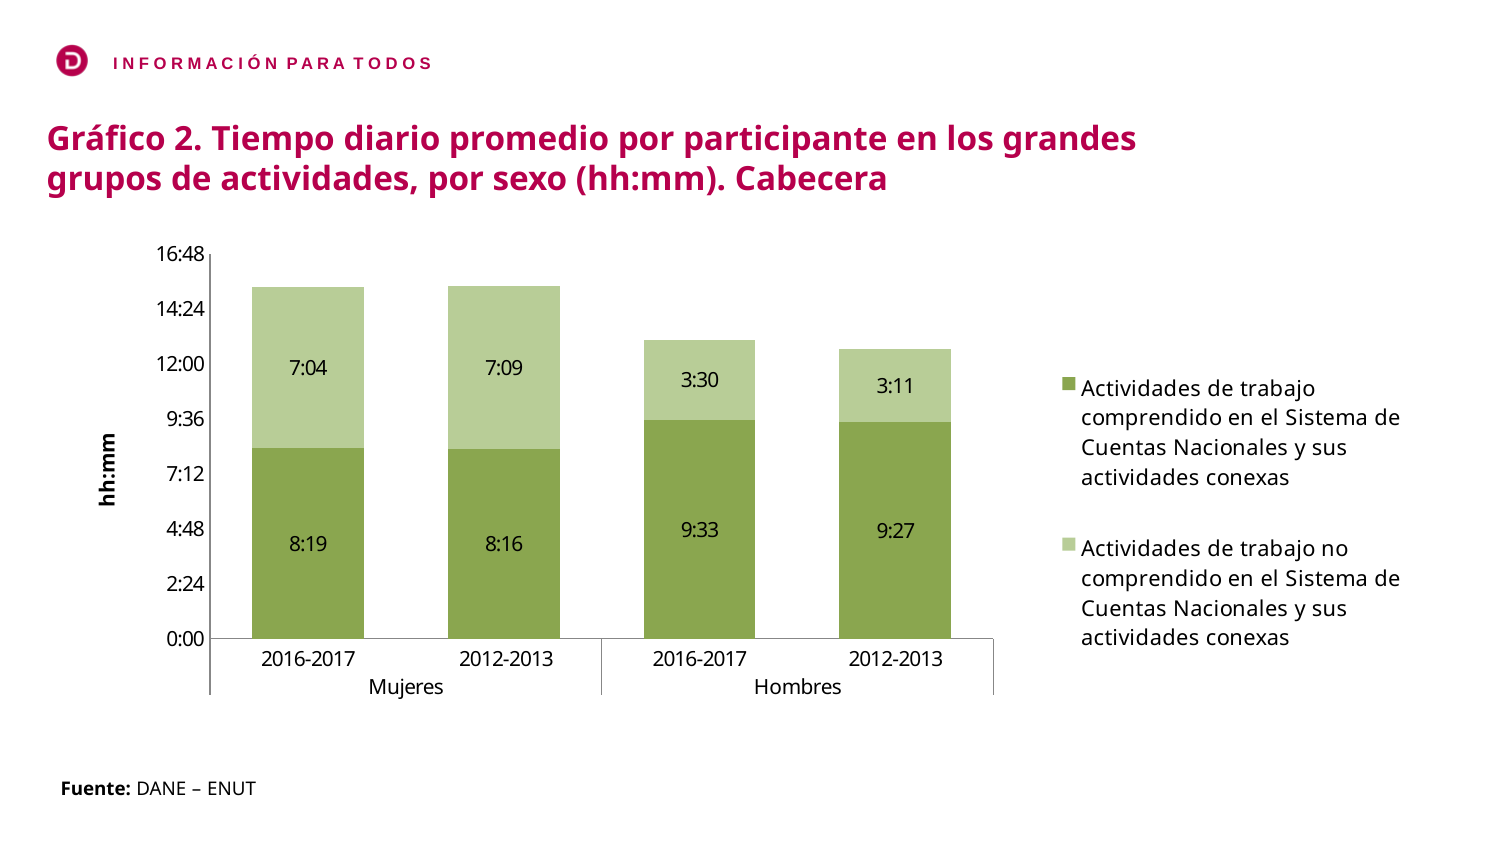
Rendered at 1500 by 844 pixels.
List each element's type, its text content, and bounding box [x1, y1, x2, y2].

picture [53, 42, 91, 79]
text_box Gráfico 2. Tiempo diario promedio por participante en los grandes grupos de actividades, por sexo (hh:mm). Cabecera [31, 109, 1244, 205]
chart [46, 185, 1474, 844]
